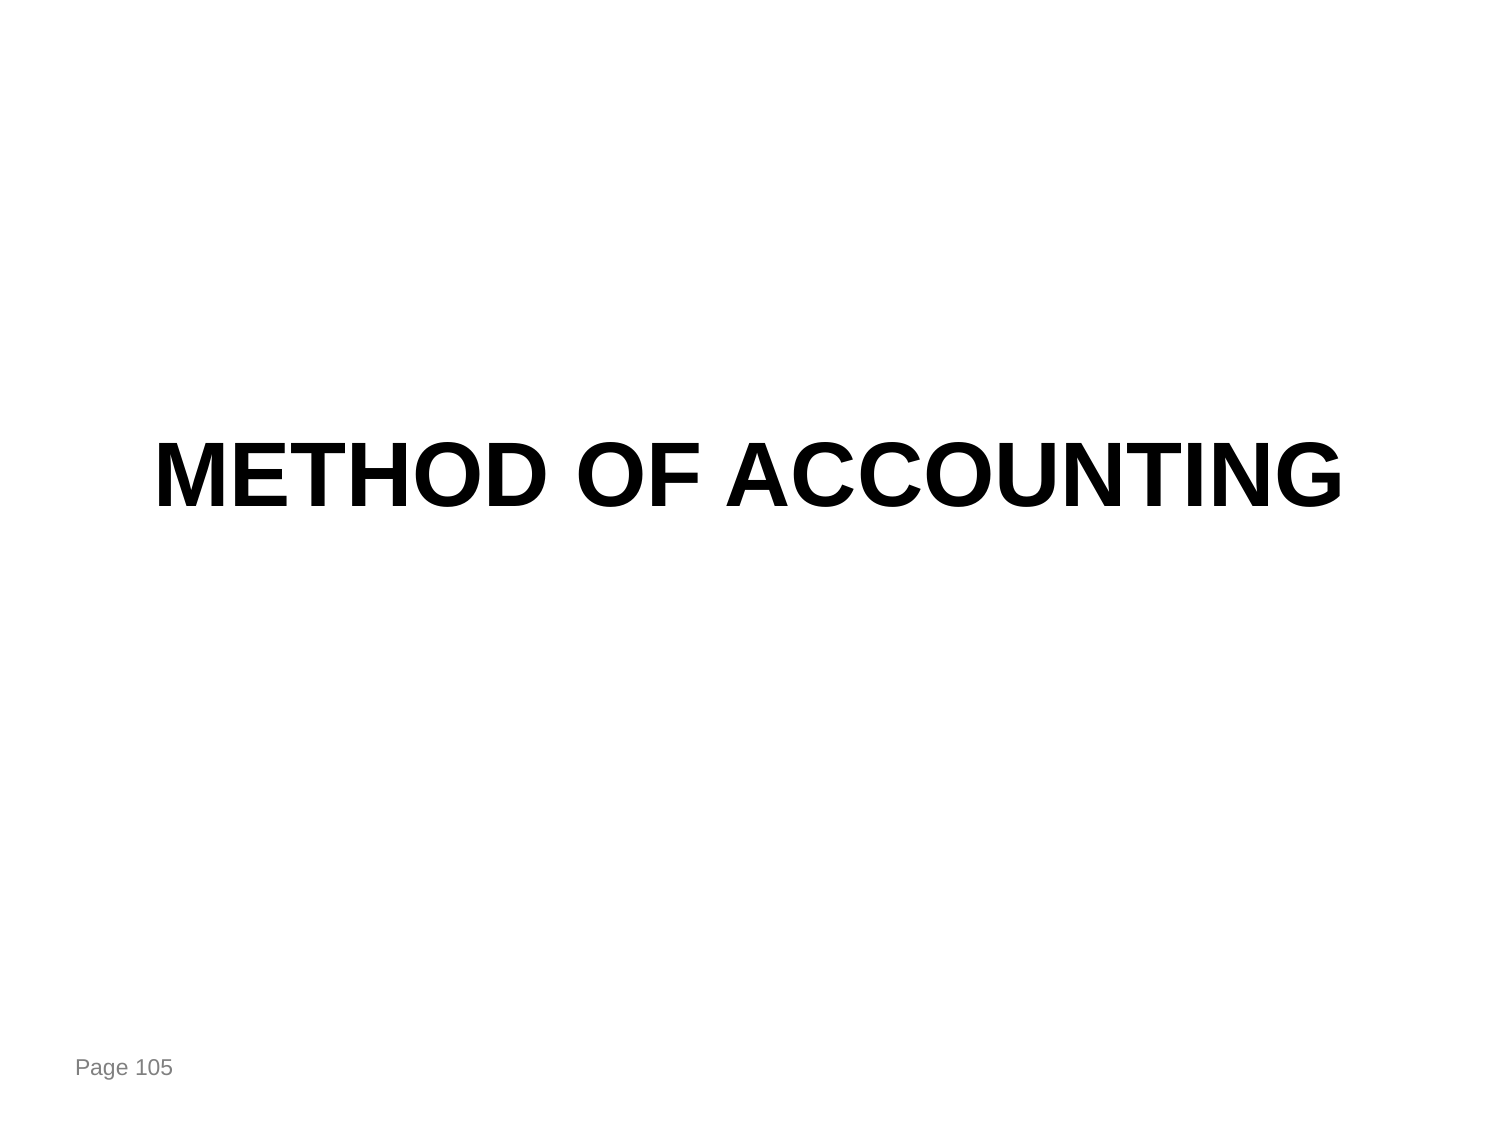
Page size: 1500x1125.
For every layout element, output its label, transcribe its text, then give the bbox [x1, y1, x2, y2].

title METHOD OF ACCOUNTING [112, 349, 1388, 591]
